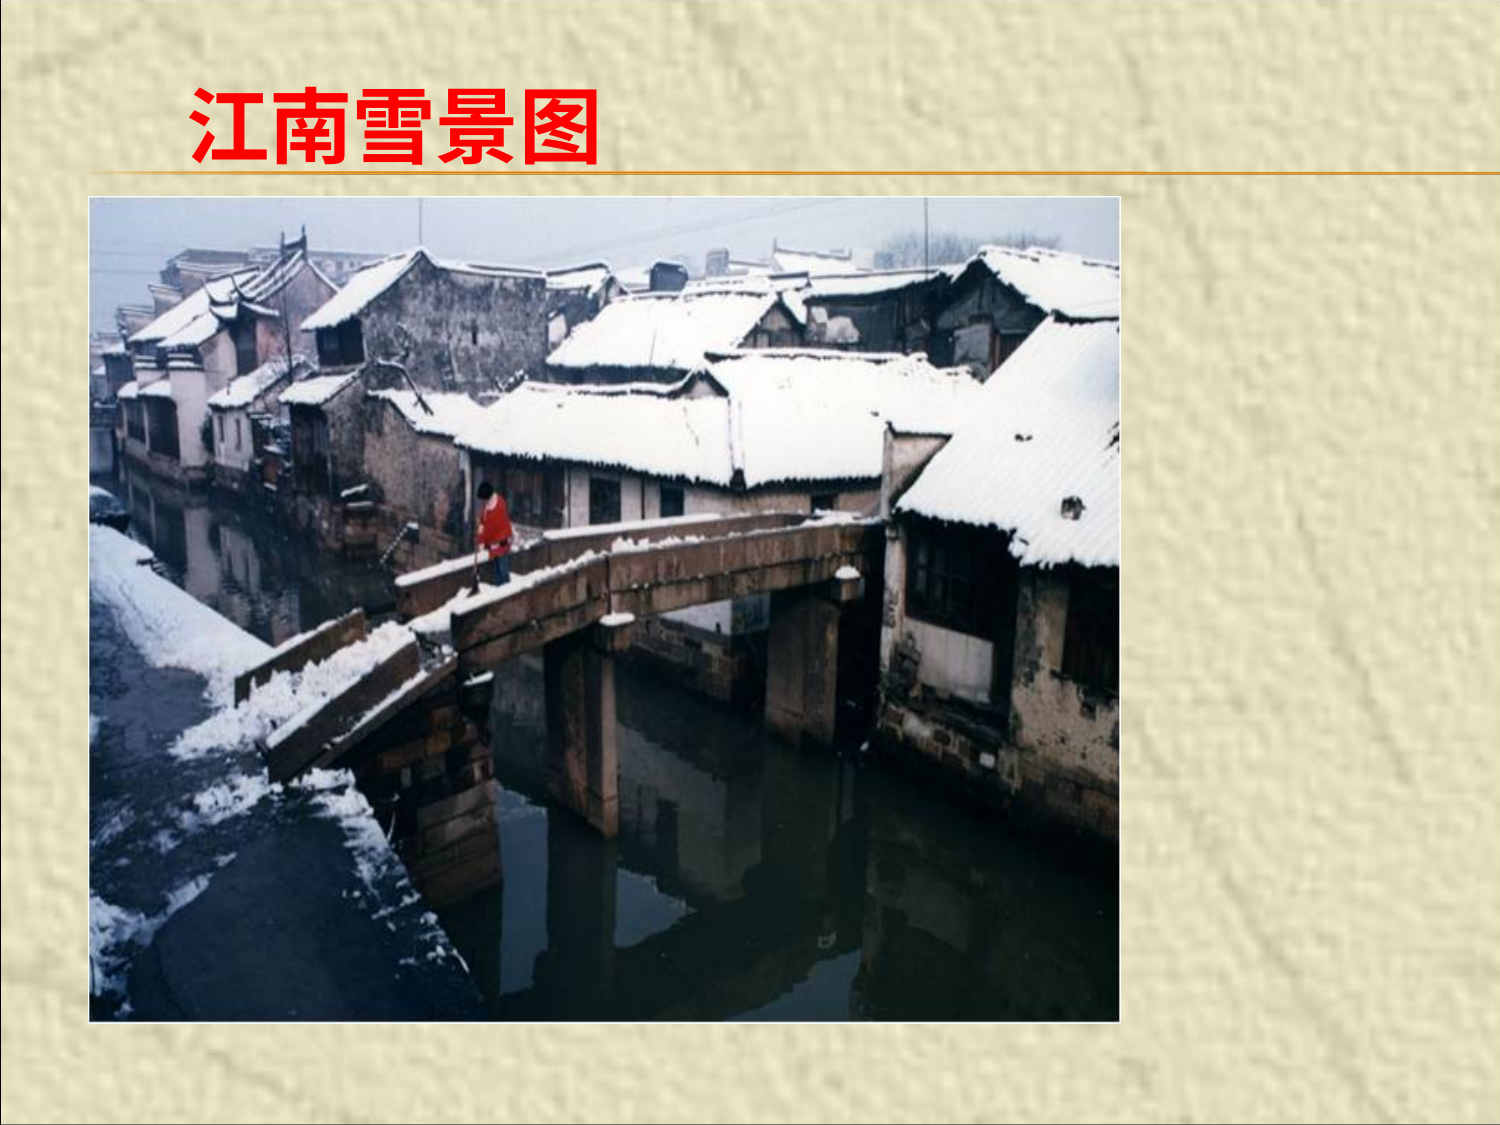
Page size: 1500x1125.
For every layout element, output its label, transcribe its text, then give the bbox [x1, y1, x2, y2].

text_box 江南雪景图 [171, 66, 618, 182]
picture [0, 0, 1500, 1125]
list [88, 196, 1121, 1024]
